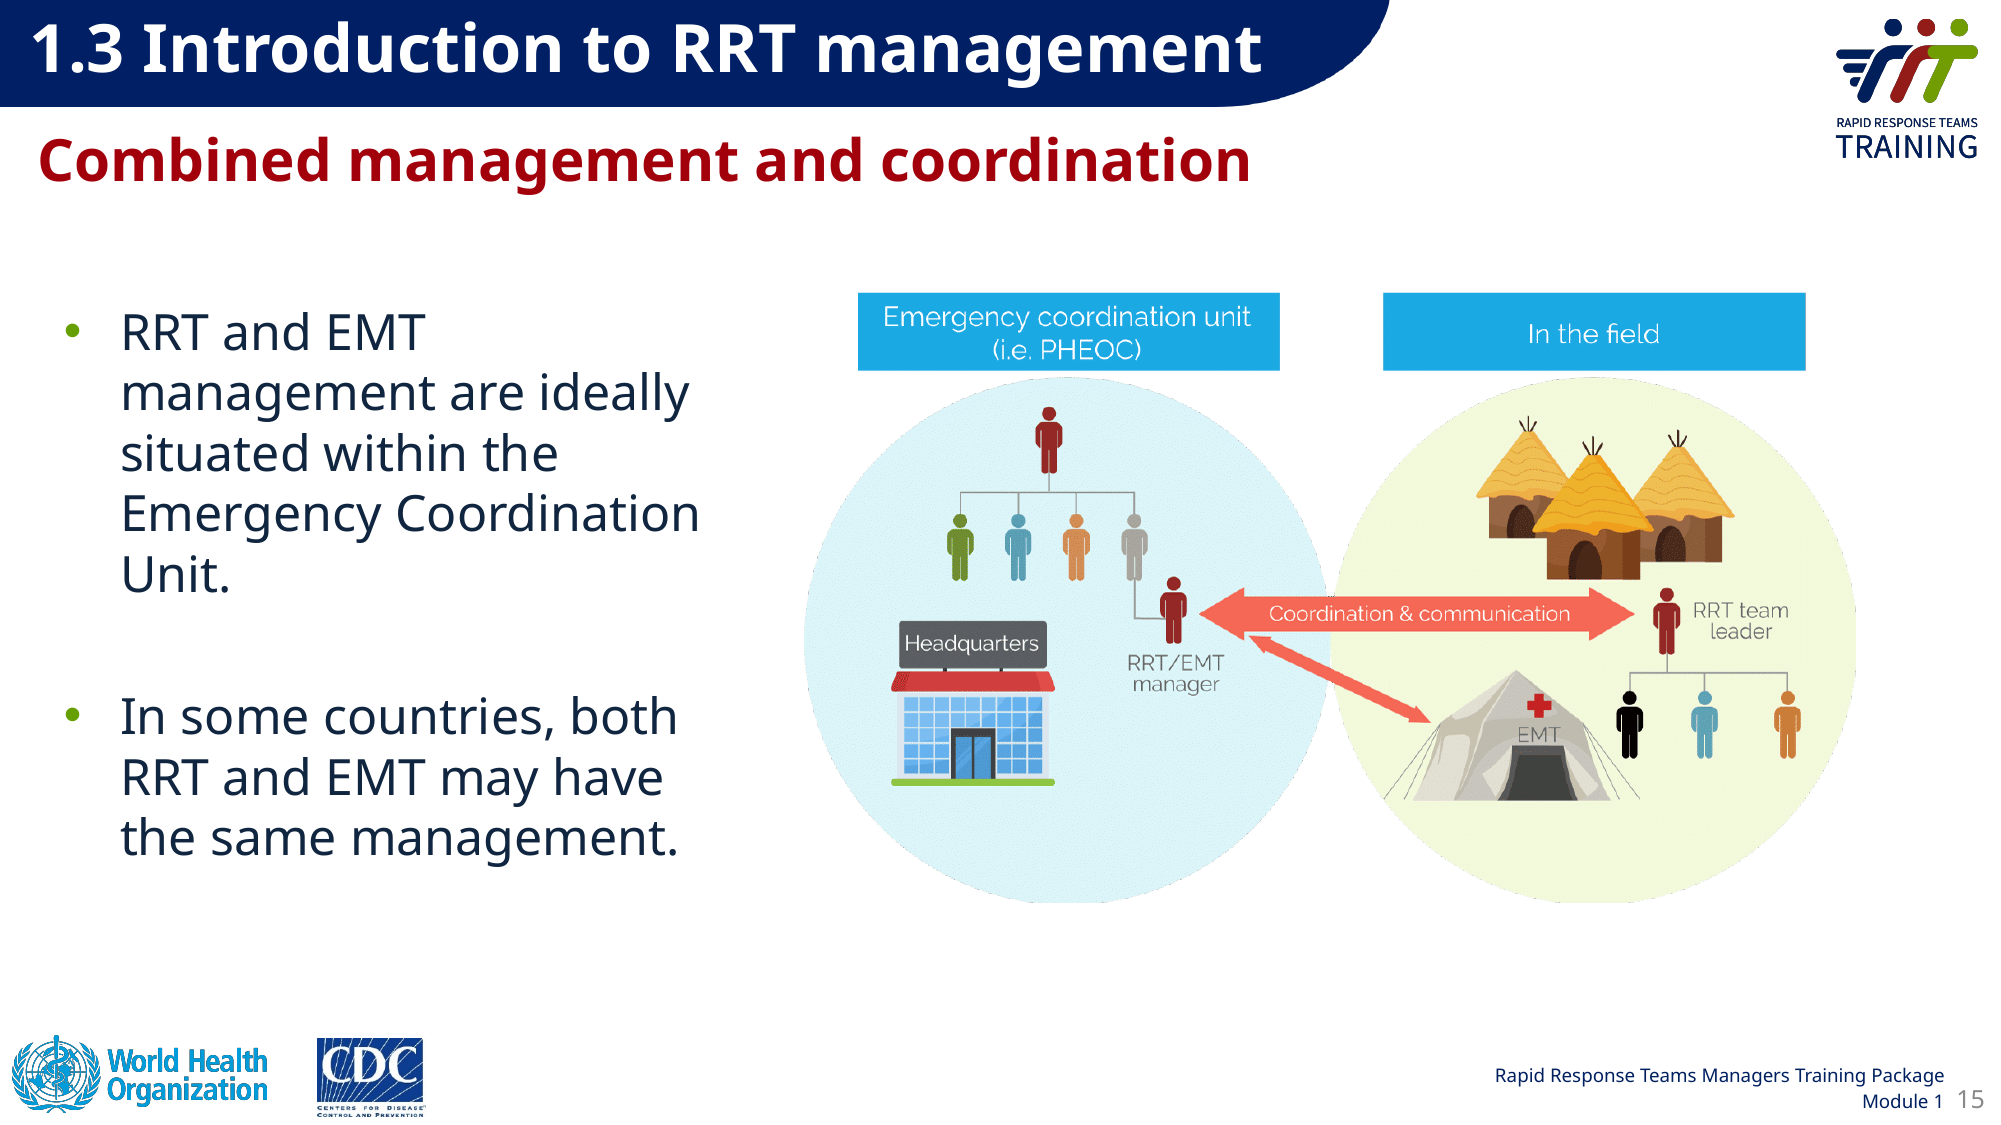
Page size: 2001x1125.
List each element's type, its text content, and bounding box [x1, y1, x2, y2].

picture [64, 1057, 267, 1113]
picture [30, 1083, 37, 1091]
picture [36, 1088, 78, 1105]
picture [12, 1083, 48, 1113]
picture [22, 1062, 26, 1077]
text_box 15 [1557, 1075, 1993, 1121]
picture [71, 1057, 90, 1091]
picture [24, 1054, 36, 1087]
text_box Combined management and coordination [30, 123, 1542, 227]
list RRT and EMT management are ideally situated within the Emergency Coordination Unit. In some countries, both RRT and EMT may have the same management. [55, 291, 731, 1057]
picture [317, 1057, 426, 1117]
picture [0, 0, 1390, 107]
picture [803, 291, 1856, 903]
picture [46, 1056, 54, 1062]
picture [1835, 19, 1978, 167]
list 1.3 Introduction to RRT management [21, 7, 1534, 111]
picture [34, 1054, 43, 1078]
picture [50, 1108, 62, 1113]
picture [219, 1057, 229, 1063]
picture [12, 1035, 54, 1068]
picture [40, 1062, 47, 1070]
